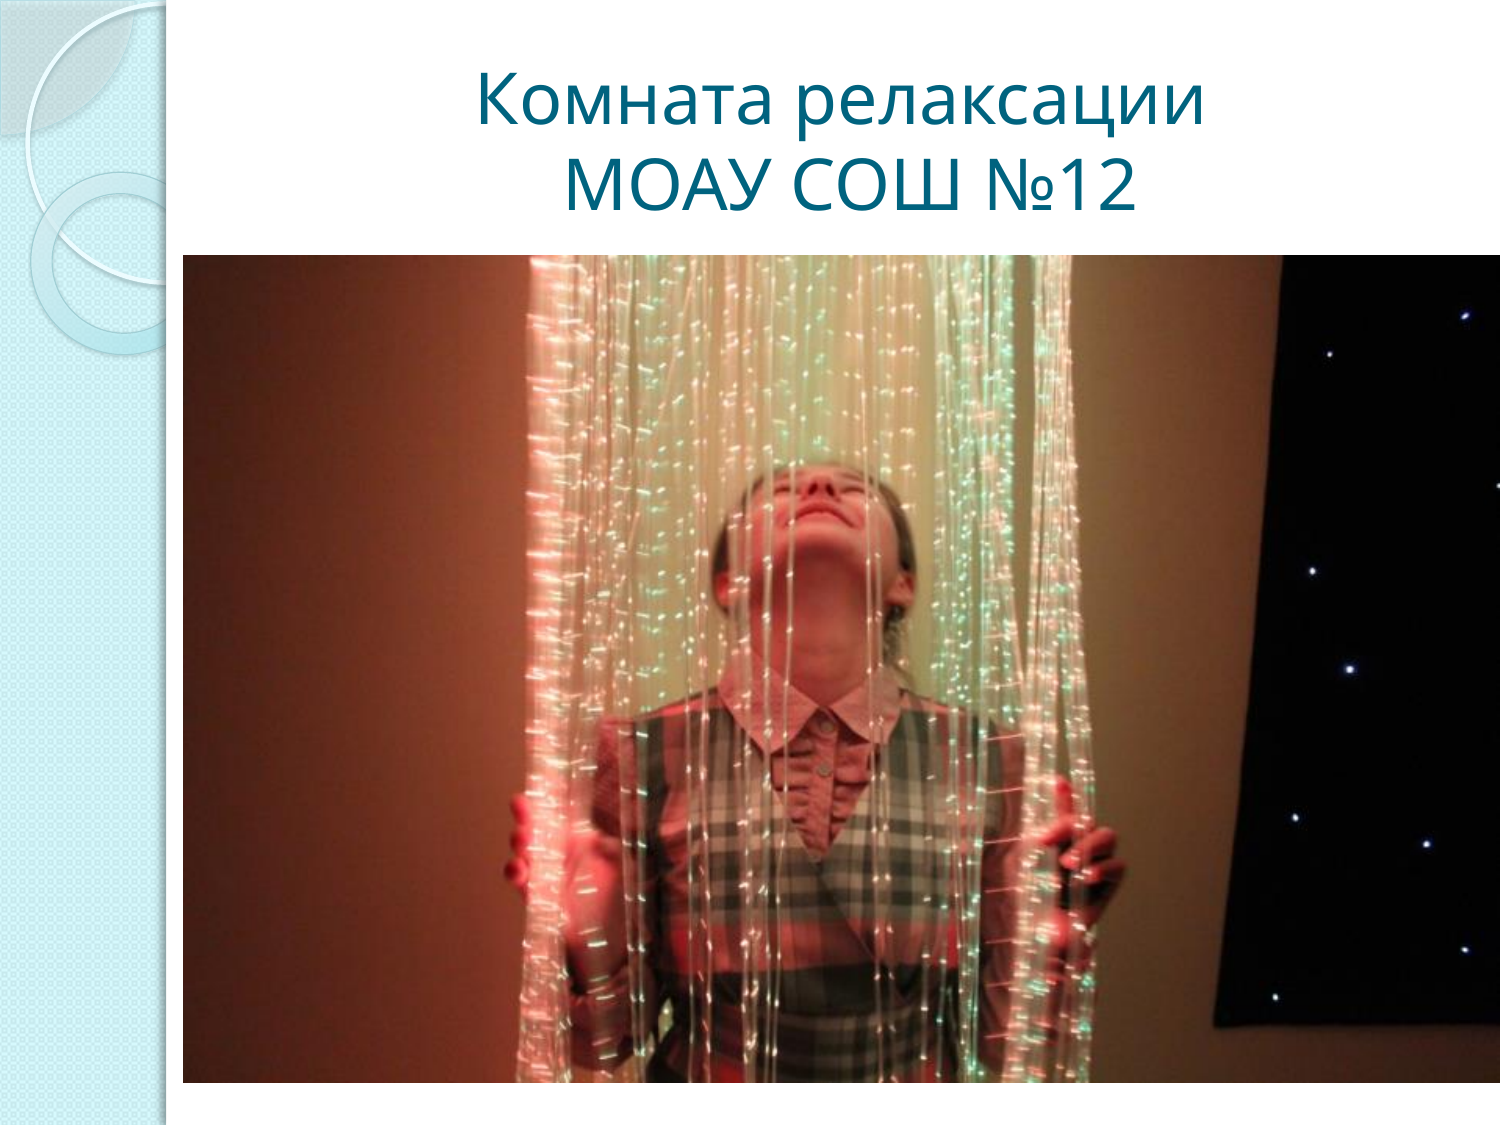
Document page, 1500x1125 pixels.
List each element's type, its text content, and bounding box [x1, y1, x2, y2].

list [182, 255, 1500, 1083]
title Комната релаксации МОАУ СОШ №12 [235, 45, 1466, 233]
